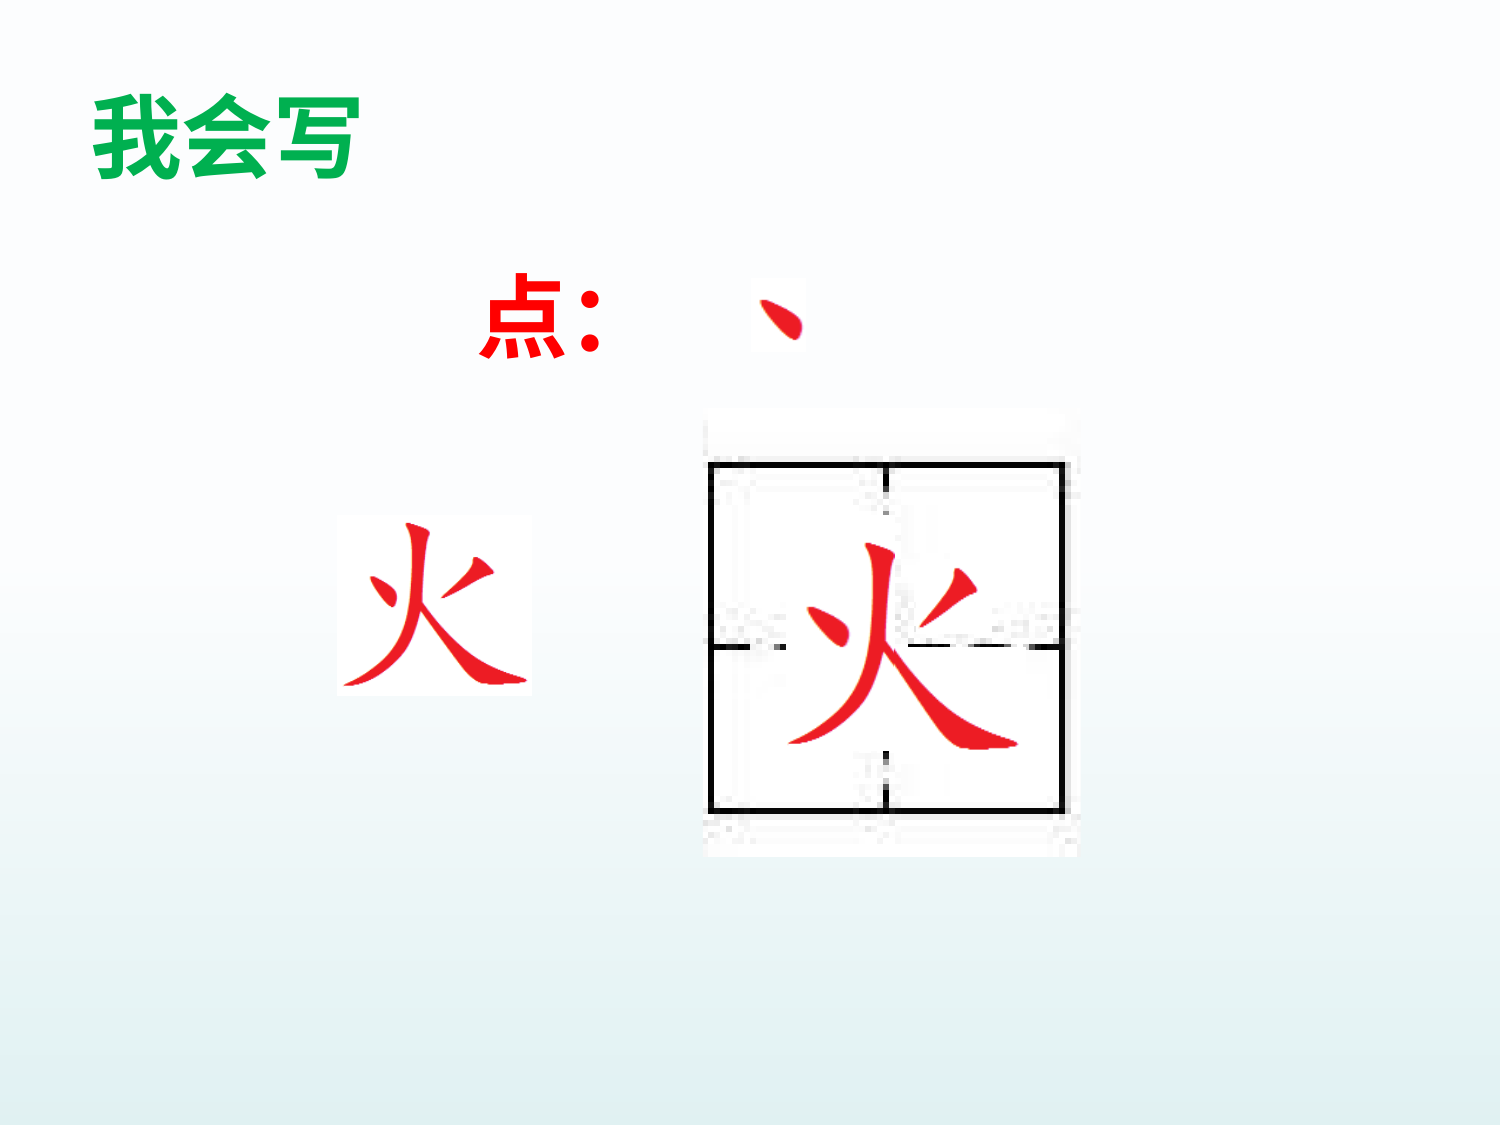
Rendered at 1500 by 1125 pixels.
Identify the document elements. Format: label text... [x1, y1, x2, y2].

text_box 点： [461, 252, 699, 378]
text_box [894, 646, 1026, 764]
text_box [915, 561, 988, 635]
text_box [750, 278, 806, 352]
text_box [797, 585, 853, 660]
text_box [785, 514, 895, 751]
picture [702, 408, 1081, 858]
title 我会写 [75, 41, 1425, 229]
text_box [337, 514, 532, 696]
